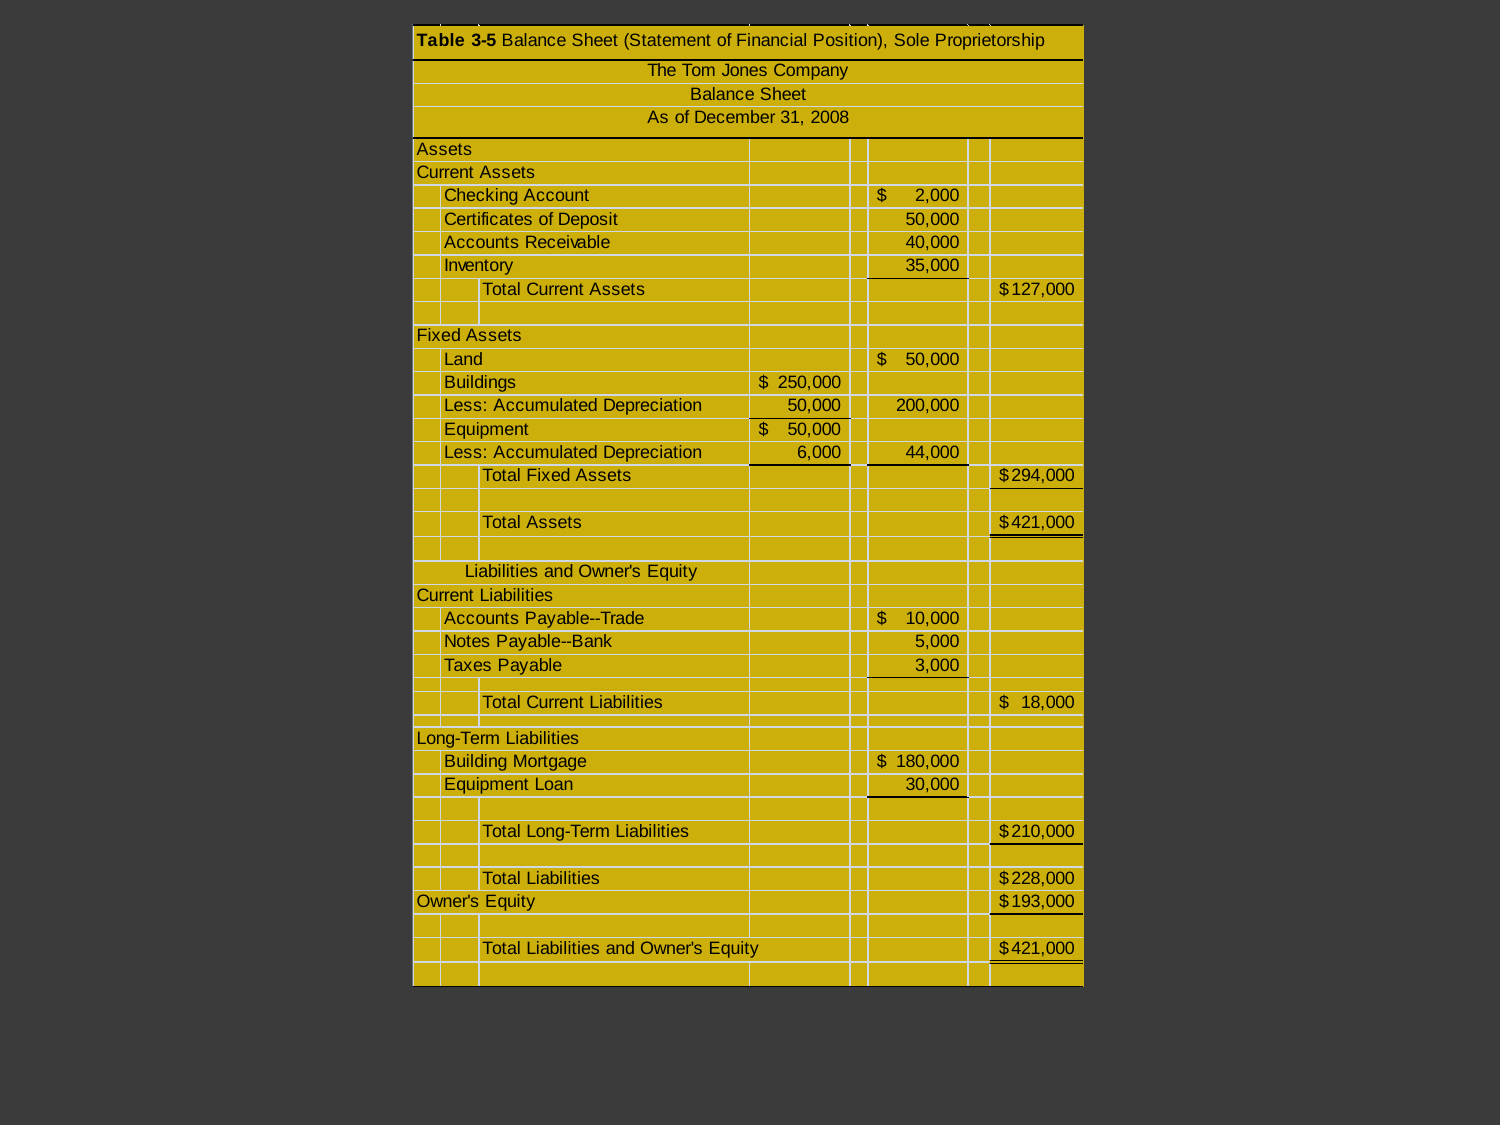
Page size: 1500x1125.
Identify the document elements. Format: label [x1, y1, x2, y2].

text_box [412, 24, 1085, 988]
